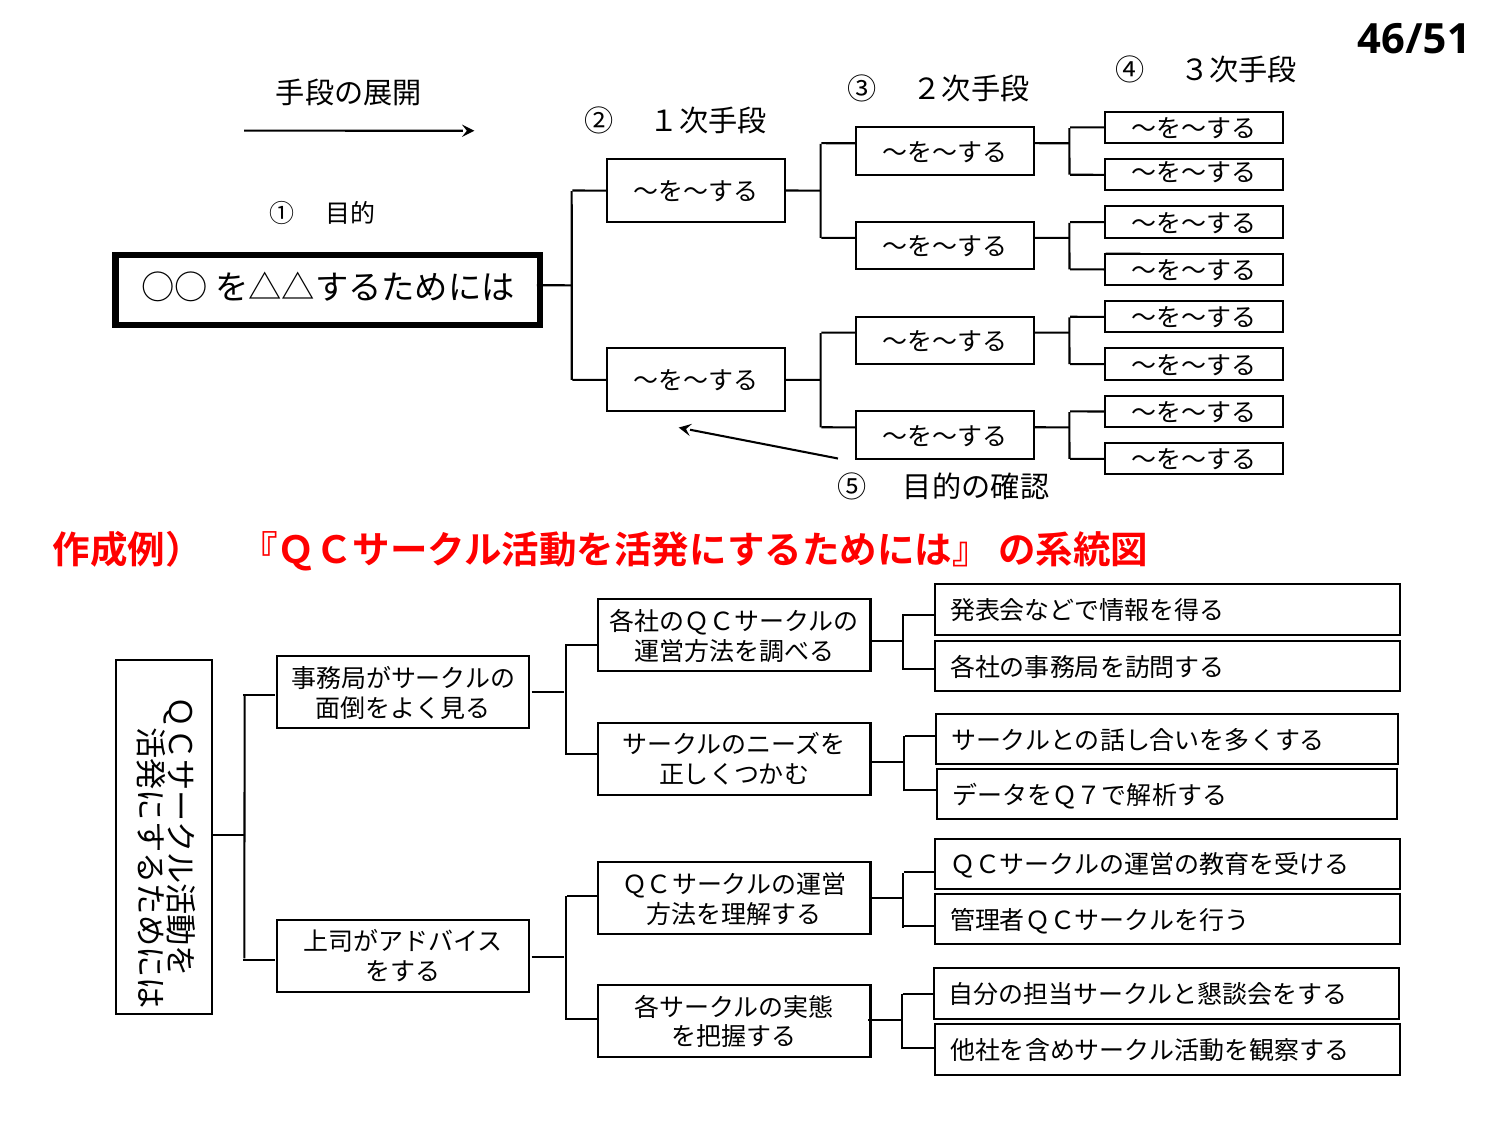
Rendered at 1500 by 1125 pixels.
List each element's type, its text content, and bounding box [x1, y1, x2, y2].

text_box 46/51 [1357, 18, 1500, 62]
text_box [115, 50, 1343, 512]
text_box 作成例） 『ＱＣサークル活動を活発にするためには』 の系統図 [37, 518, 1194, 580]
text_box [115, 584, 1400, 1075]
